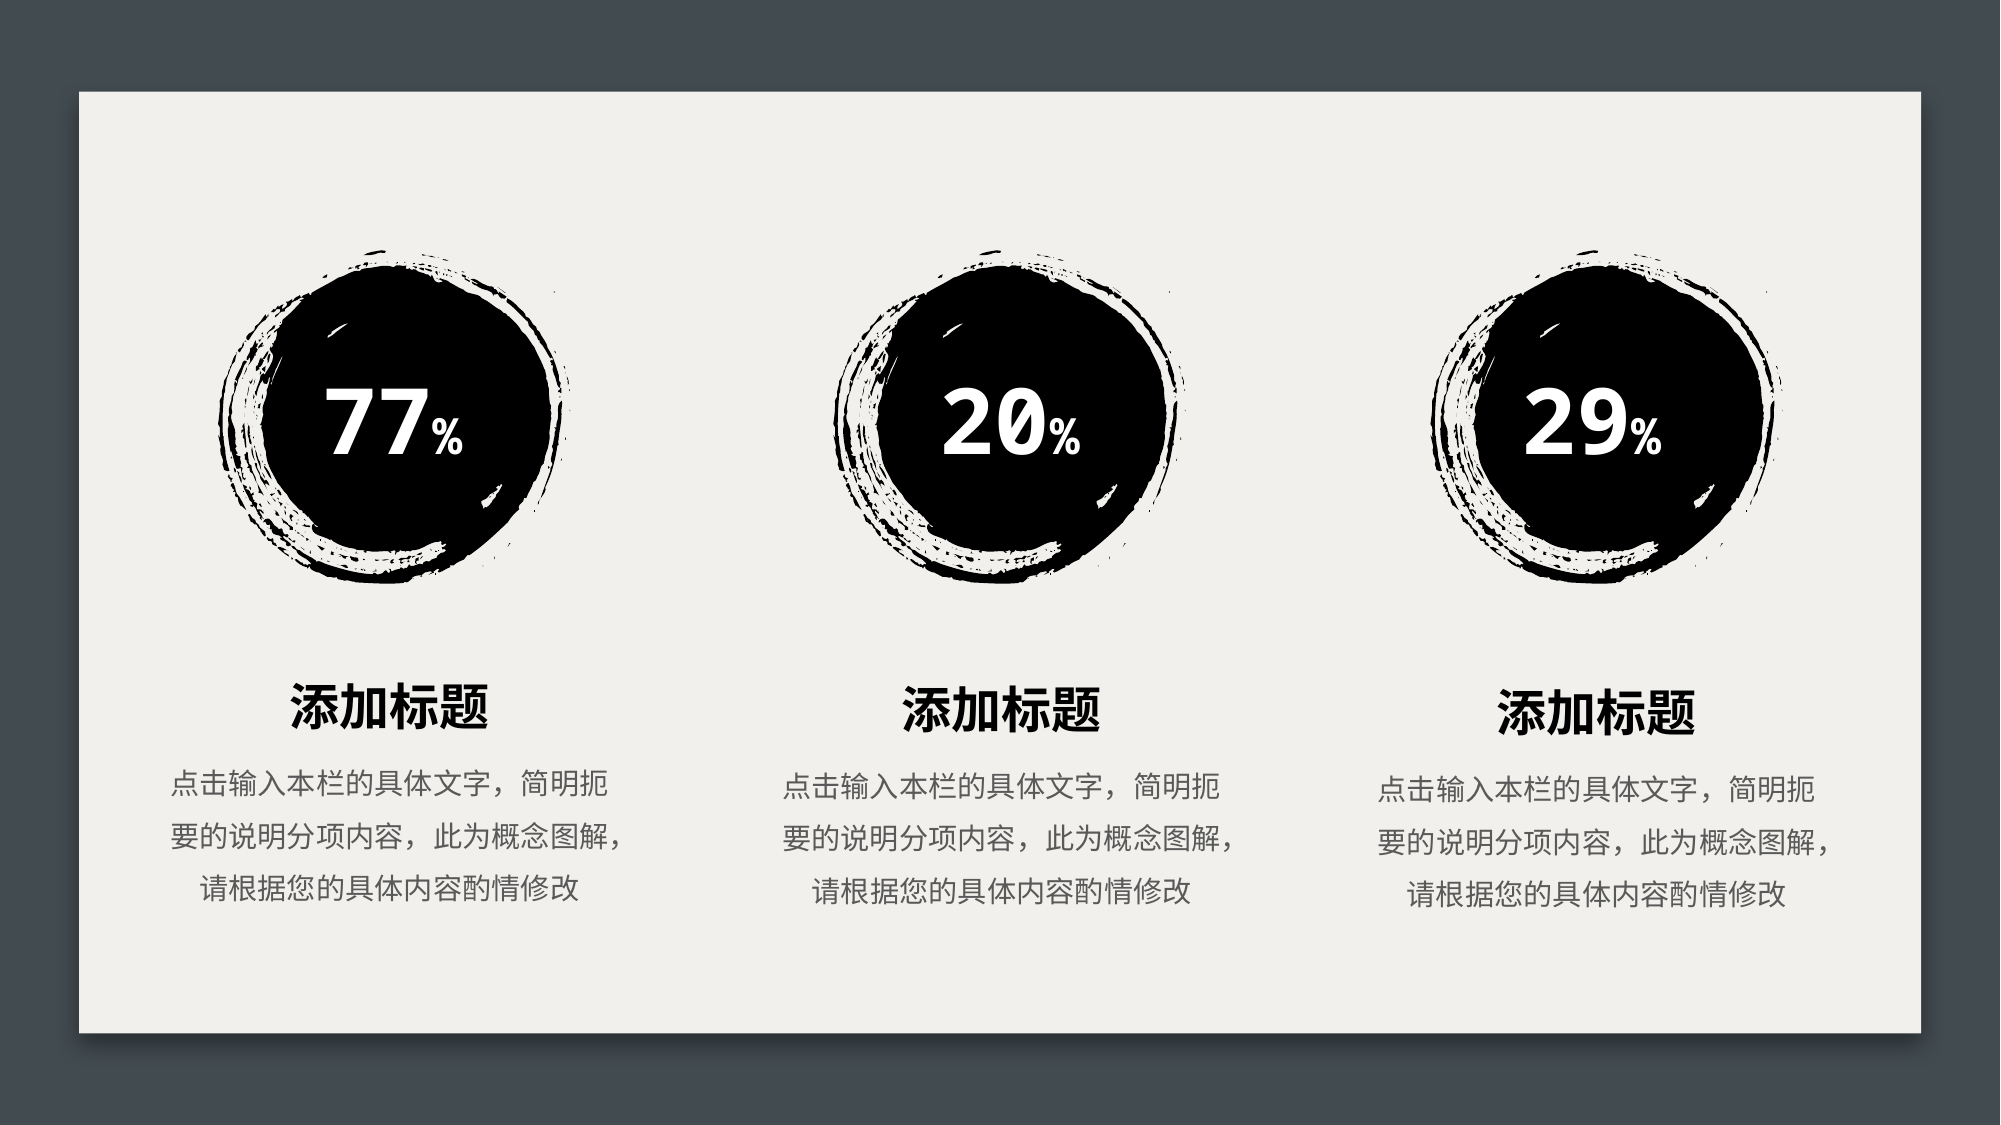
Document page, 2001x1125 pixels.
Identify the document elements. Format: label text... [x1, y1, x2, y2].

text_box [217, 250, 1783, 584]
text_box 点击输入本栏的具体文字，简明扼要的说明分项内容，此为概念图解，请根据您的具体内容酌情修改 [151, 740, 627, 948]
text_box [79, 91, 1922, 1034]
text_box 添加标题 [239, 668, 539, 740]
text_box 点击输入本栏的具体文字，简明扼要的说明分项内容，此为概念图解，请根据您的具体内容酌情修改 [764, 743, 1240, 951]
text_box [0, 0, 2000, 1125]
text_box 添加标题 [852, 670, 1151, 743]
text_box 添加标题 [1447, 674, 1747, 746]
text_box 点击输入本栏的具体文字，简明扼要的说明分项内容，此为概念图解，请根据您的具体内容酌情修改 [1359, 746, 1835, 954]
